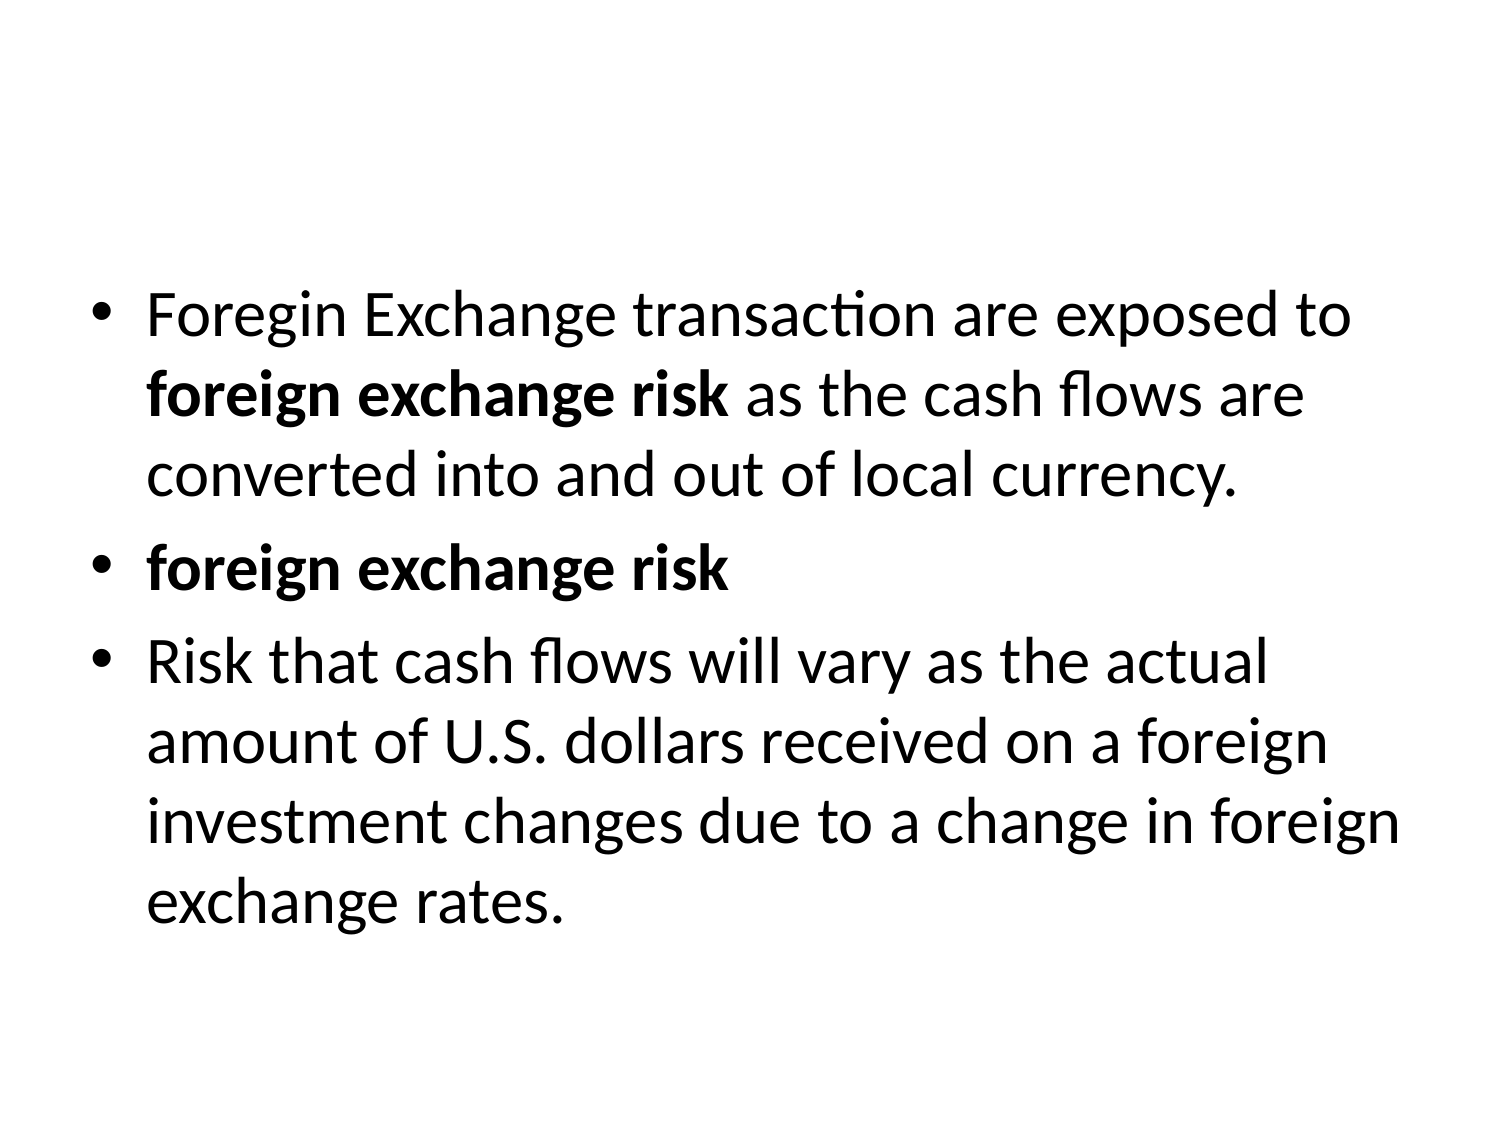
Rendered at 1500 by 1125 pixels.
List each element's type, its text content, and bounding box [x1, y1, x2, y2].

list Foregin Exchange transaction are exposed to foreign exchange risk as the cash flows are converted into and out of local currency. foreign exchange risk Risk that cash flows will vary as the actual amount of U.S. dollars received on a foreign investment changes due to a change in foreign exchange rates. [75, 262, 1425, 1005]
